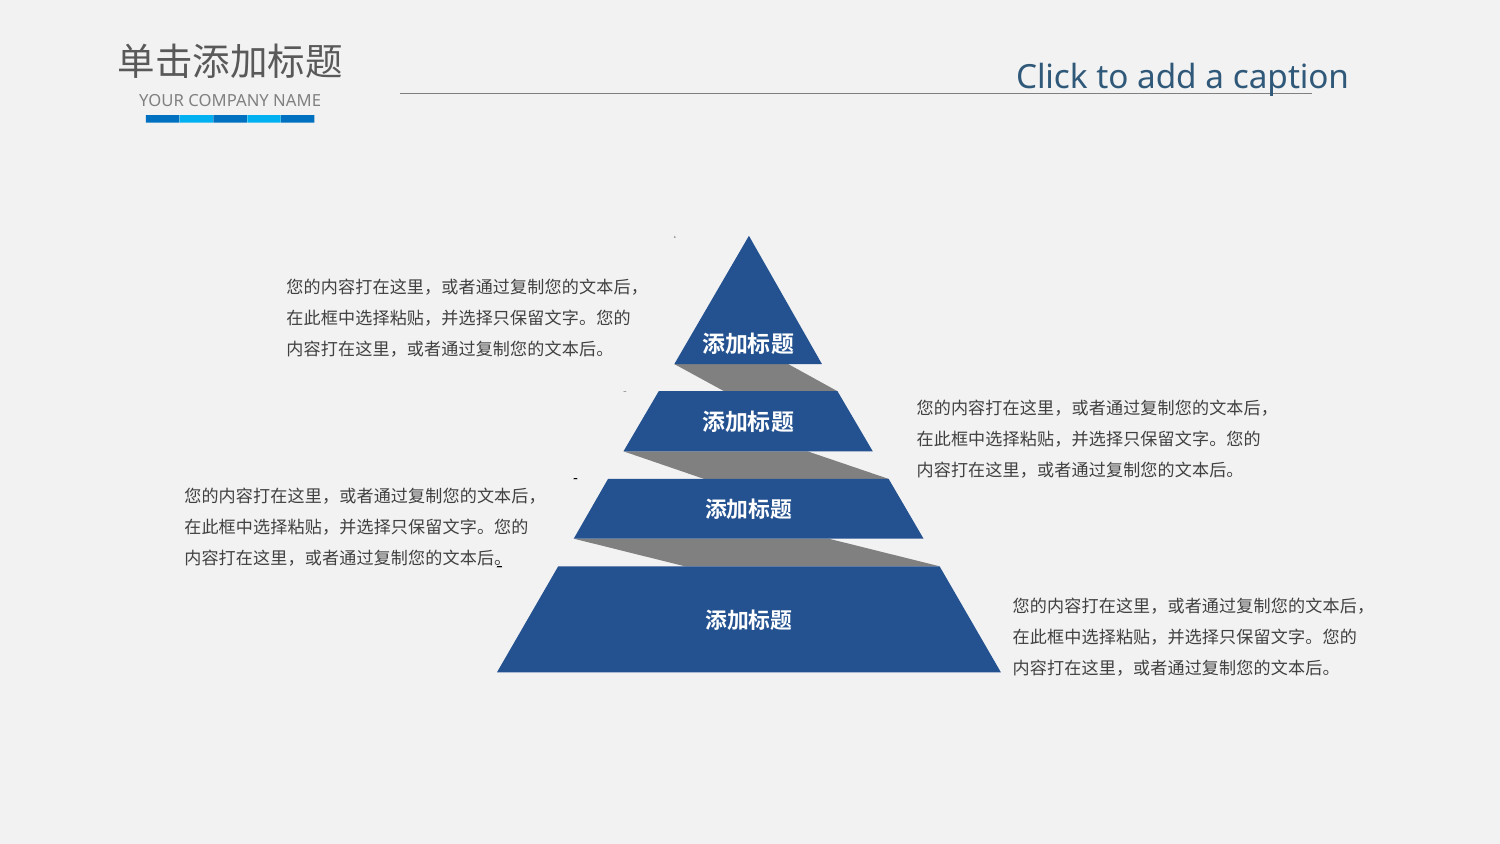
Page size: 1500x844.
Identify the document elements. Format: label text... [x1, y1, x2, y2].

text_box 添加标题 [571, 477, 926, 540]
text_box 添加标题 [672, 233, 824, 366]
text_box Click to add a caption [1000, 46, 1425, 103]
text_box [579, 540, 935, 565]
text_box [677, 366, 836, 390]
text_box [628, 453, 884, 477]
text_box 您的内容打在这里，或者通过复制您的文本后，在此框中选择粘贴，并选择只保留文字。您的内容打在这里，或者通过复制您的文本后。 [169, 467, 560, 575]
text_box 您的内容打在这里，或者通过复制您的文本后，在此框中选择粘贴，并选择只保留文字。您的内容打在这里，或者通过复制您的文本后。 [901, 379, 1292, 488]
text_box 添加标题 [495, 565, 1003, 674]
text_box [85, 32, 375, 123]
text_box 您的内容打在这里，或者通过复制您的文本后，在此框中选择粘贴，并选择只保留文字。您的内容打在这里，或者通过复制您的文本后。 [998, 578, 1388, 686]
text_box 添加标题 [621, 390, 875, 453]
text_box 您的内容打在这里，或者通过复制您的文本后，在此框中选择粘贴，并选择只保留文字。您的内容打在这里，或者通过复制您的文本后。 [271, 258, 662, 366]
